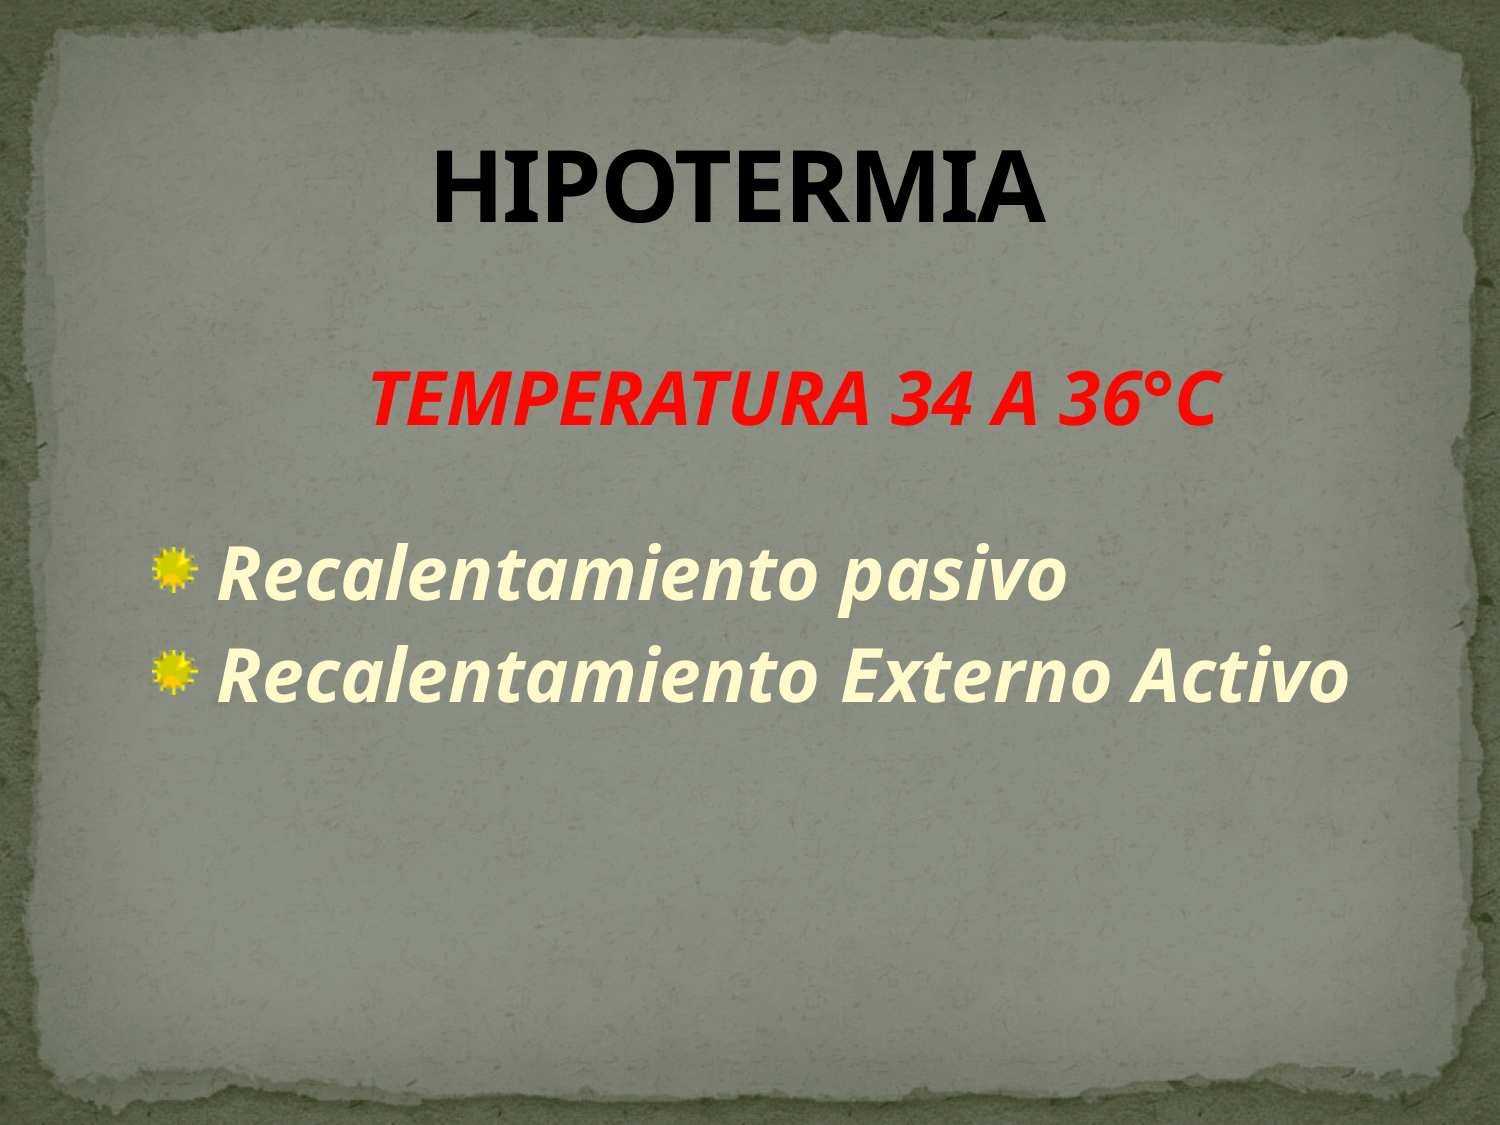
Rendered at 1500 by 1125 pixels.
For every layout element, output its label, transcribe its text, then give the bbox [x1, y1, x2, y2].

picture [152, 547, 198, 593]
list TEMPERATURA 34 A 36°C Recalentamiento pasivo Recalentamiento Externo Activo [137, 324, 1451, 1001]
picture [152, 650, 198, 695]
title HIPOTERMIA [99, 62, 1375, 250]
